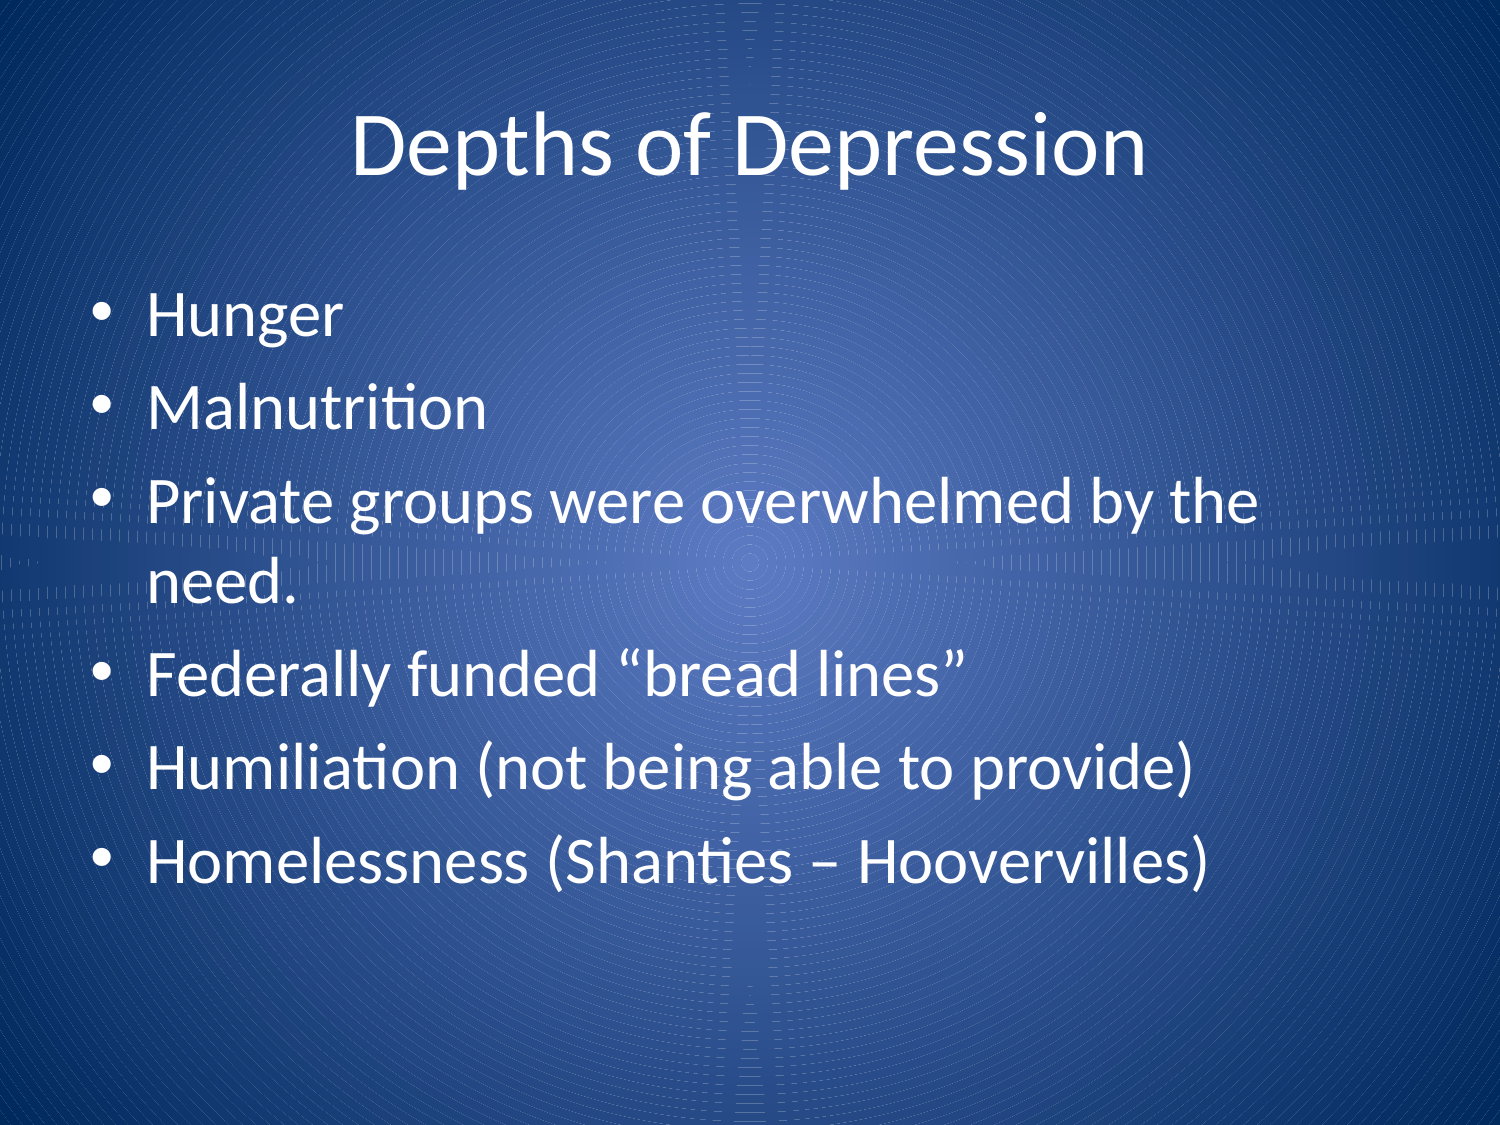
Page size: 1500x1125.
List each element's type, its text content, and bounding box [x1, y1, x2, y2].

title Depths of Depression [75, 45, 1425, 233]
list Hunger Malnutrition Private groups were overwhelmed by the need. Federally funded “bread lines” Humiliation (not being able to provide) Homelessness (Shanties – Hoovervilles) [75, 262, 1425, 1005]
